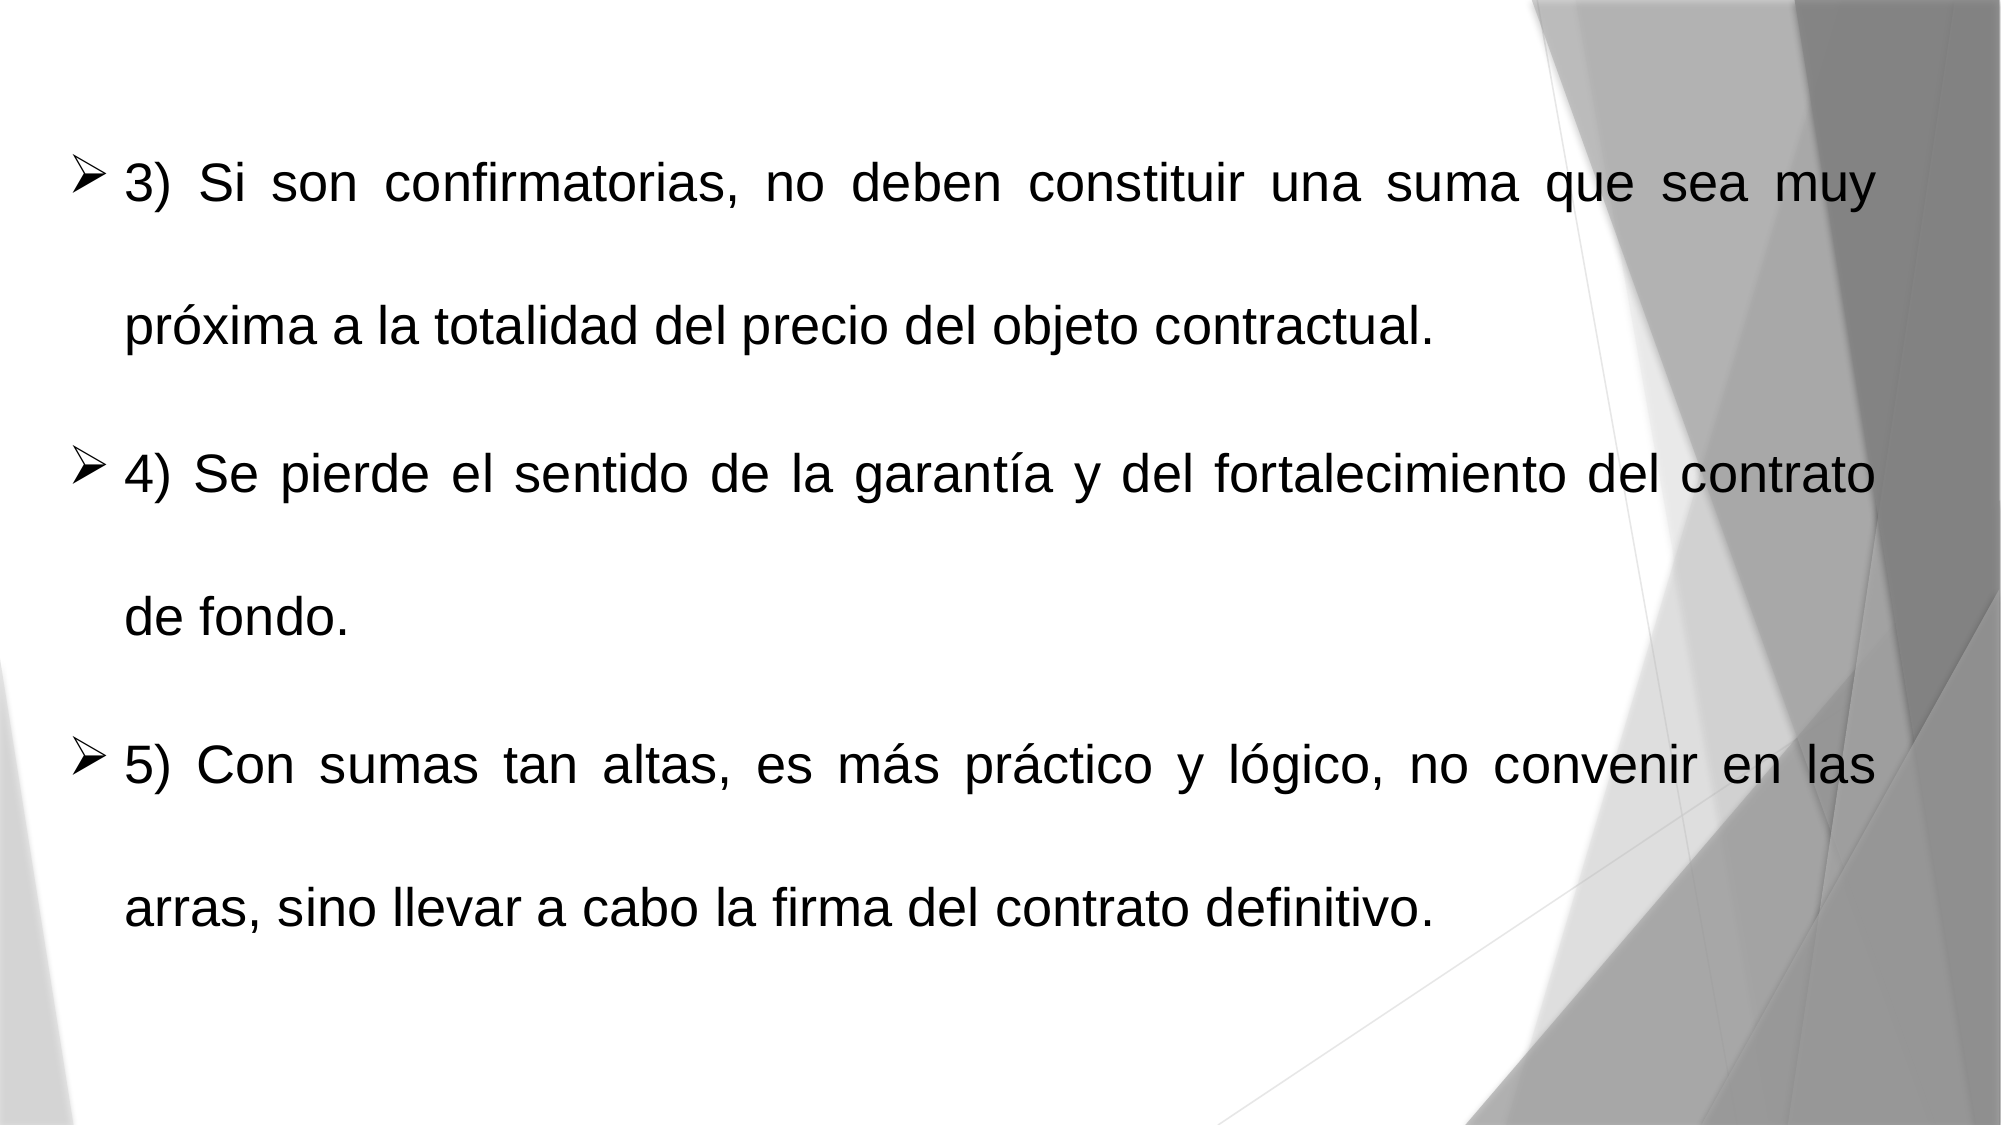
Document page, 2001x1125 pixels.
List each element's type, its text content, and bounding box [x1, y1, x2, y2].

list 3) Si son confirmatorias, no deben constituir una suma que sea muy próxima a la totalidad del precio del objeto contractual. 4) Se pierde el sentido de la garantía y del fortalecimiento del contrato de fondo. 5) Con sumas tan altas, es más práctico y lógico, no convenir en las arras, sino llevar a cabo la firma del contrato definitivo. [53, 62, 1895, 1016]
